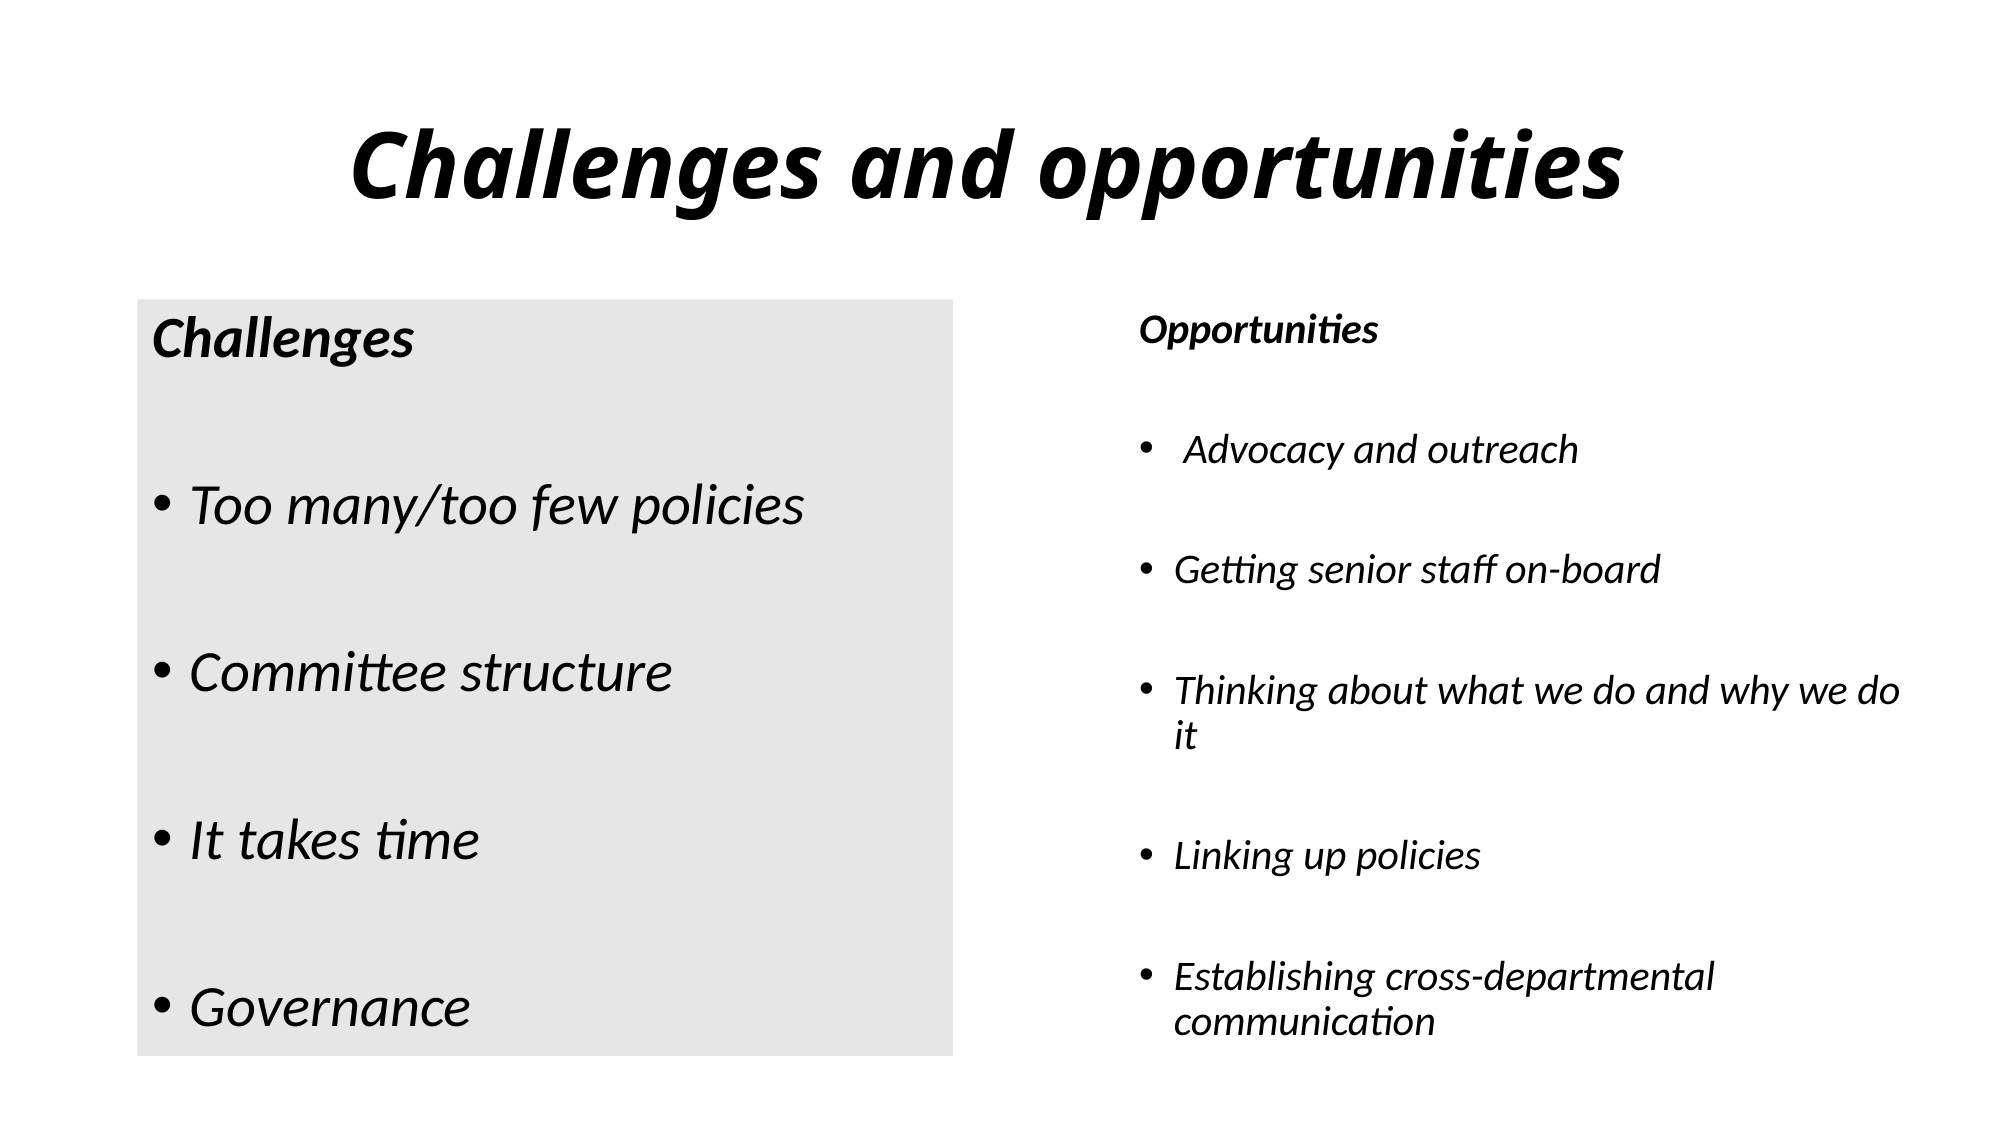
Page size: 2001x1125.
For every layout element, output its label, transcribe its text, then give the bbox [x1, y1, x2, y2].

list Challenges Too many/too few policies Committee structure It takes time Governance [137, 299, 953, 1056]
title Challenges and opportunities [137, 59, 1863, 278]
text_box Opportunities Advocacy and outreach Getting senior staff on-board Thinking about what we do and why we do it Linking up policies Establishing cross-departmental communication [1124, 299, 1940, 1056]
